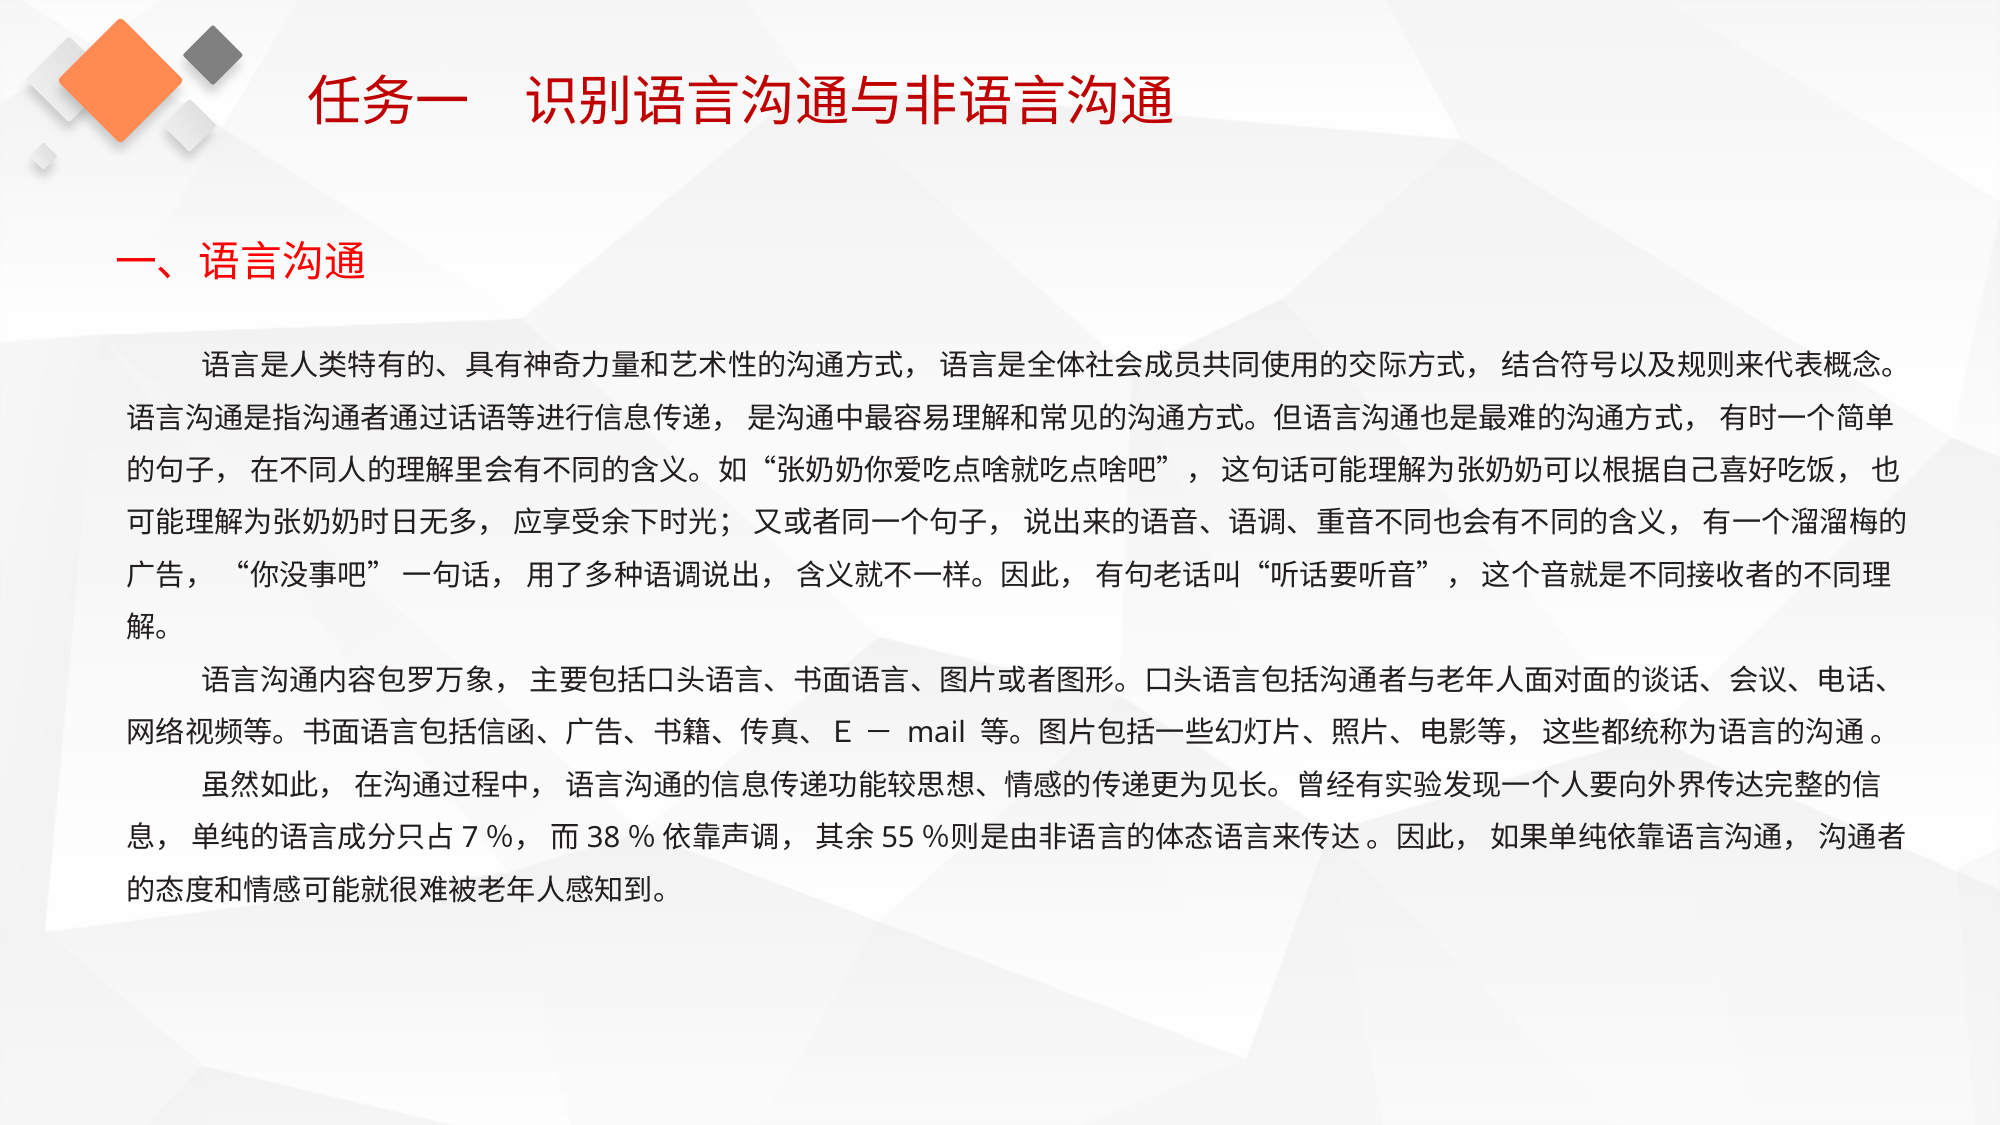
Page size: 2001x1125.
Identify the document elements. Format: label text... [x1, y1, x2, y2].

text_box 一、语言沟通 [100, 227, 1188, 292]
text_box 语言是人类特有的、具有神奇力量和艺术性的沟通方式， 语言是全体社会成员共同使用的交际方式， 结合符号以及规则来代表概念。语言沟通是指沟通者通过话语等进行信息传递， 是沟通中最容易理解和常见的沟通方式。但语言沟通也是最难的沟通方式， 有时一个简单的句子， 在不同人的理解里会有不同的含义。如“张奶奶你爱吃点啥就吃点啥吧”， 这句话可能理解为张奶奶可以根据自己喜好吃饭， 也可能理解为张奶奶时日无多， 应享受余下时光； 又或者同一个句子， 说出来的语音、语调、重音不同也会有不同的含义， 有一个溜溜梅的广告， “你没事吧” 一句话， 用了多种语调说出， 含义就不一样。因此， 有句老话叫“听话要听音”， 这个音就是不同接收者的不同理解。 语言沟通内容包罗万象， 主要包括口头语言、书面语言、图片或者图形。口头语言包括沟通者与老年人面对面的谈话、会议、电话、网络视频等。书面语言包括信函、广告、书籍、传真、Ｅ － mail 等。图片包括一些幻灯片、照片、电影等， 这些都统称为语言的沟通 。 虽然如此， 在沟通过程中， 语言沟通的信息传递功能较思想、情感的传递更为见长。曾经有实验发现一个人要向外界传达完整的信息， 单纯的语言成分只占7％， 而38％ 依靠声调， 其余55％则是由非语言的体态语言来传达 。因此， 如果单纯依靠语言沟通， 沟通者的态度和情感可能就很难被老年人感知到。 [111, 321, 1926, 914]
picture [0, 0, 2000, 1125]
text_box 任务一 识别语言沟通与非语言沟通 [292, 58, 1380, 139]
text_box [34, 33, 235, 166]
